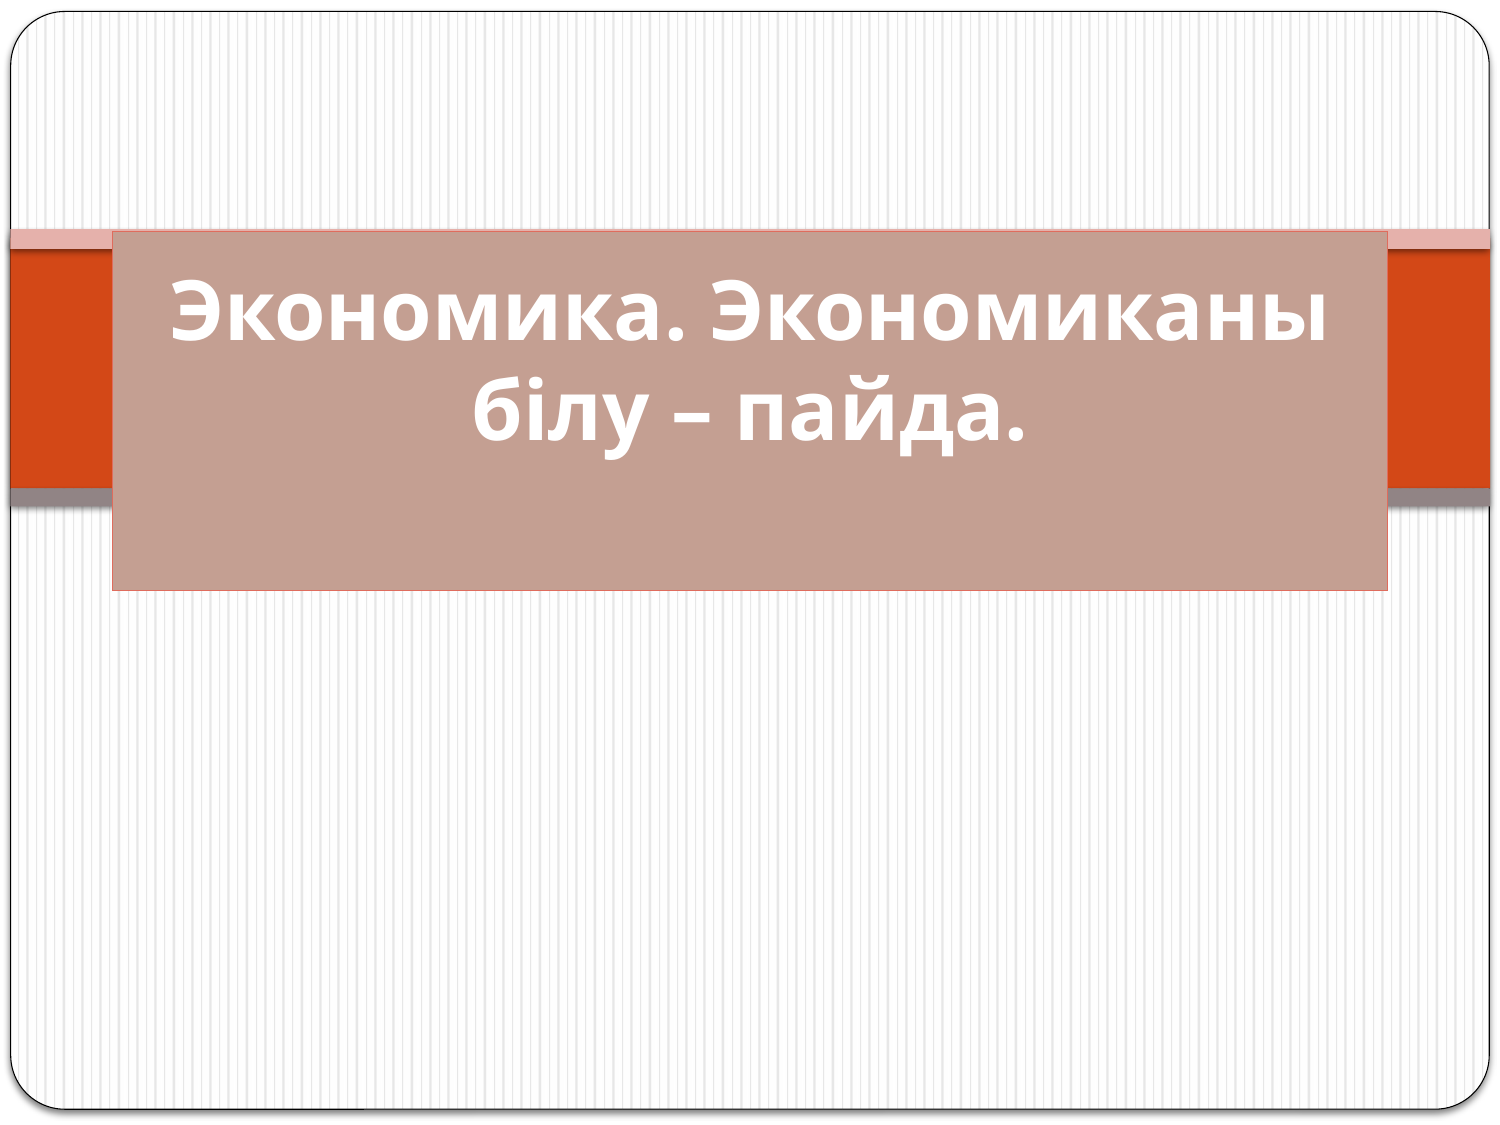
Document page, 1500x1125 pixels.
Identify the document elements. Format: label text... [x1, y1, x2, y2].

title Экономика. Экономиканы білу – пайда. [112, 231, 1388, 591]
